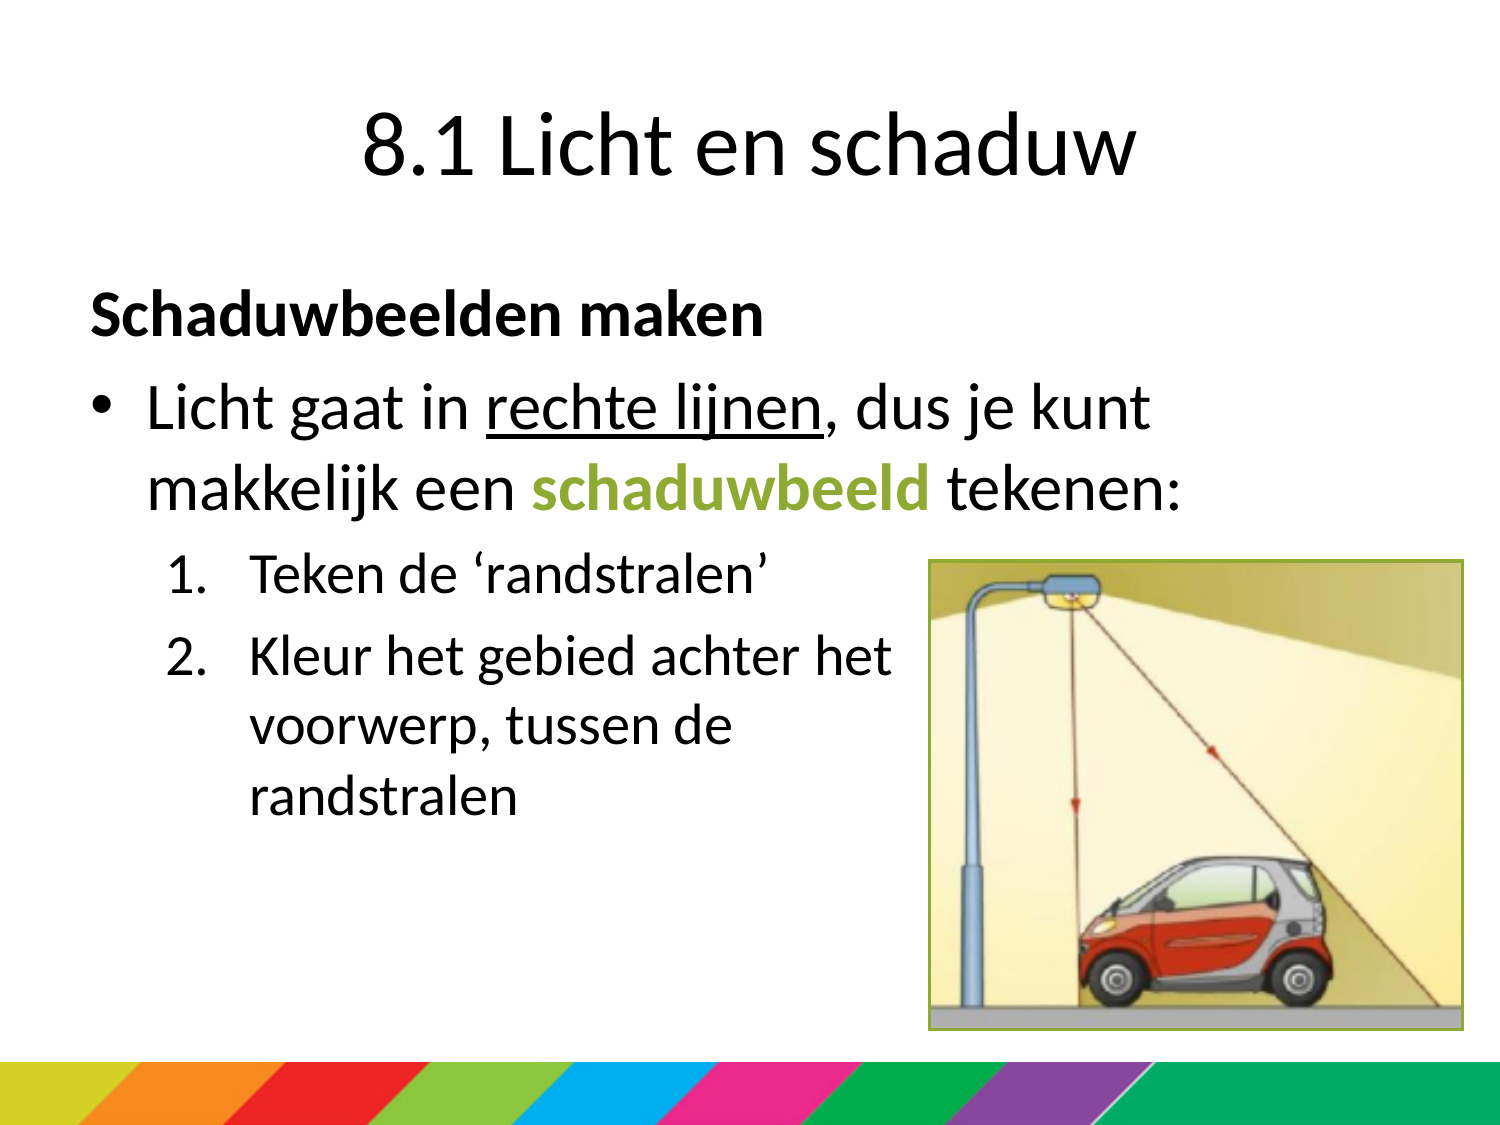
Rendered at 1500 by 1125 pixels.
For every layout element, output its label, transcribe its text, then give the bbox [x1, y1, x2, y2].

title 8.1 Licht en schaduw [75, 45, 1425, 233]
picture [656, 1062, 1500, 1125]
list Schaduwbeelden maken Licht gaat in rechte lijnen, dus je kunt makkelijk een schaduwbeeld tekenen: Teken de ‘randstralen’ Kleur het gebied achter het voorwerp, tussen de randstralen [75, 262, 1425, 1005]
picture [930, 562, 1462, 1028]
picture [0, 1062, 574, 1125]
